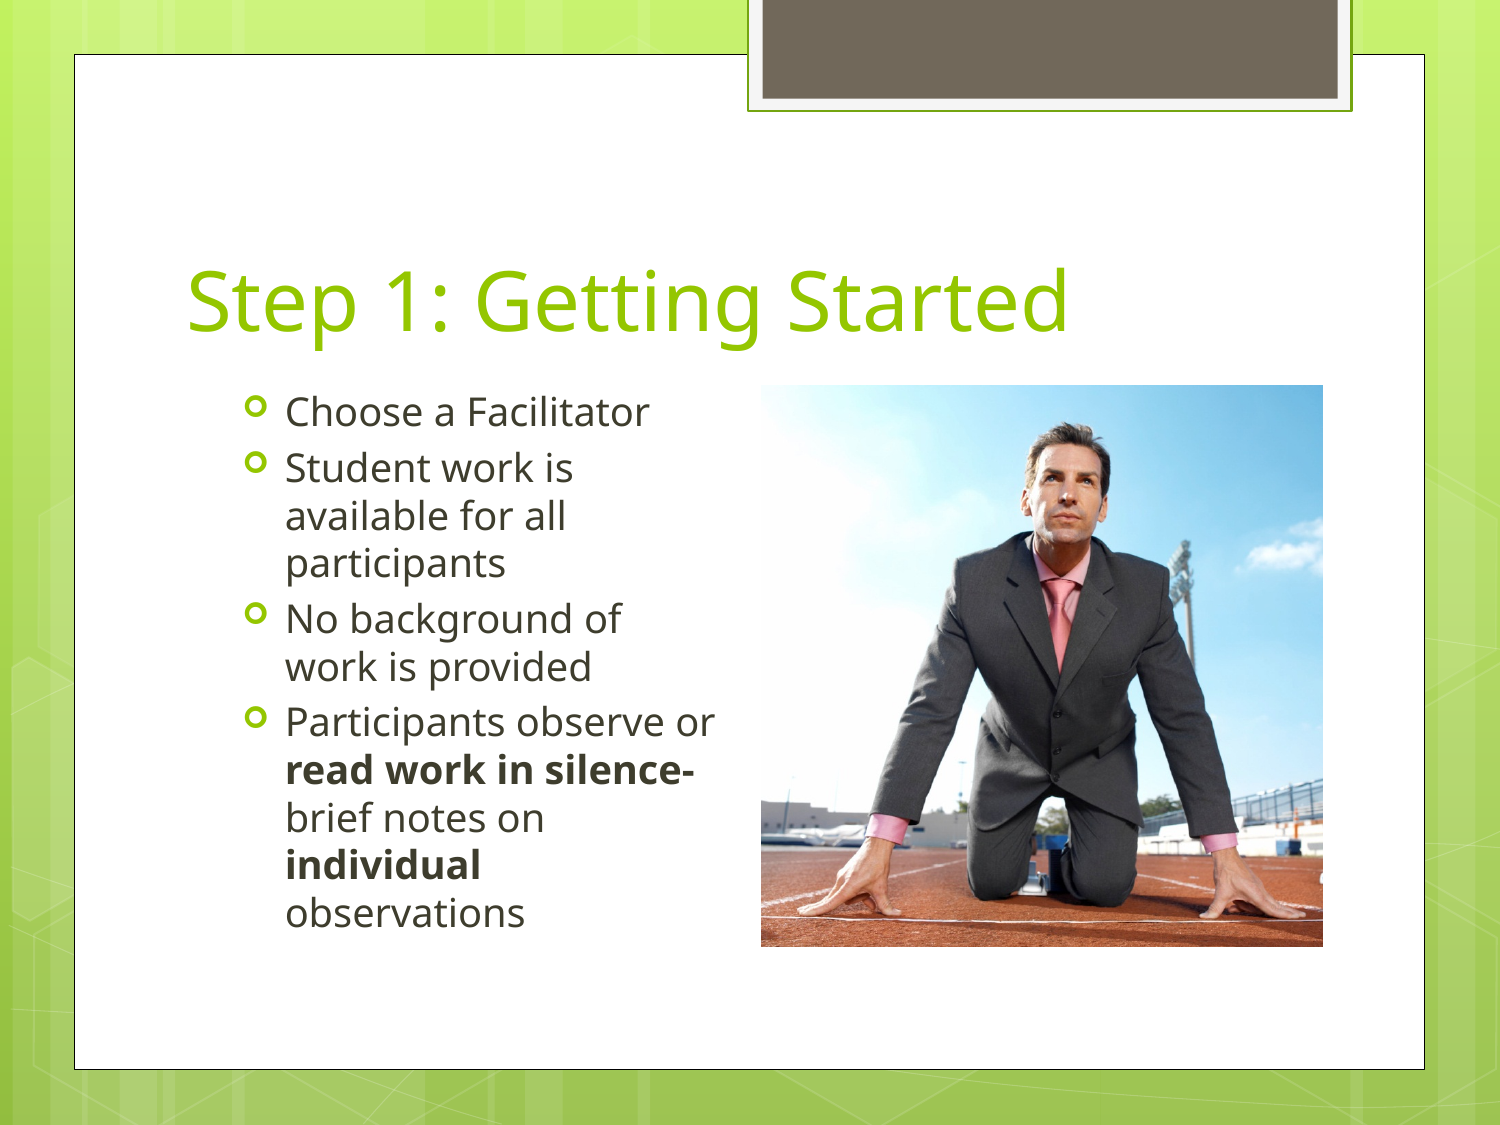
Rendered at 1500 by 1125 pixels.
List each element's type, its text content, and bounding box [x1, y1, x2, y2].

list Choose a Facilitator Student work is available for all participants No background of work is provided Participants observe or read work in silence- brief notes on individual observations [171, 379, 732, 953]
title Step 1: Getting Started [171, 168, 1324, 357]
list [761, 385, 1324, 947]
